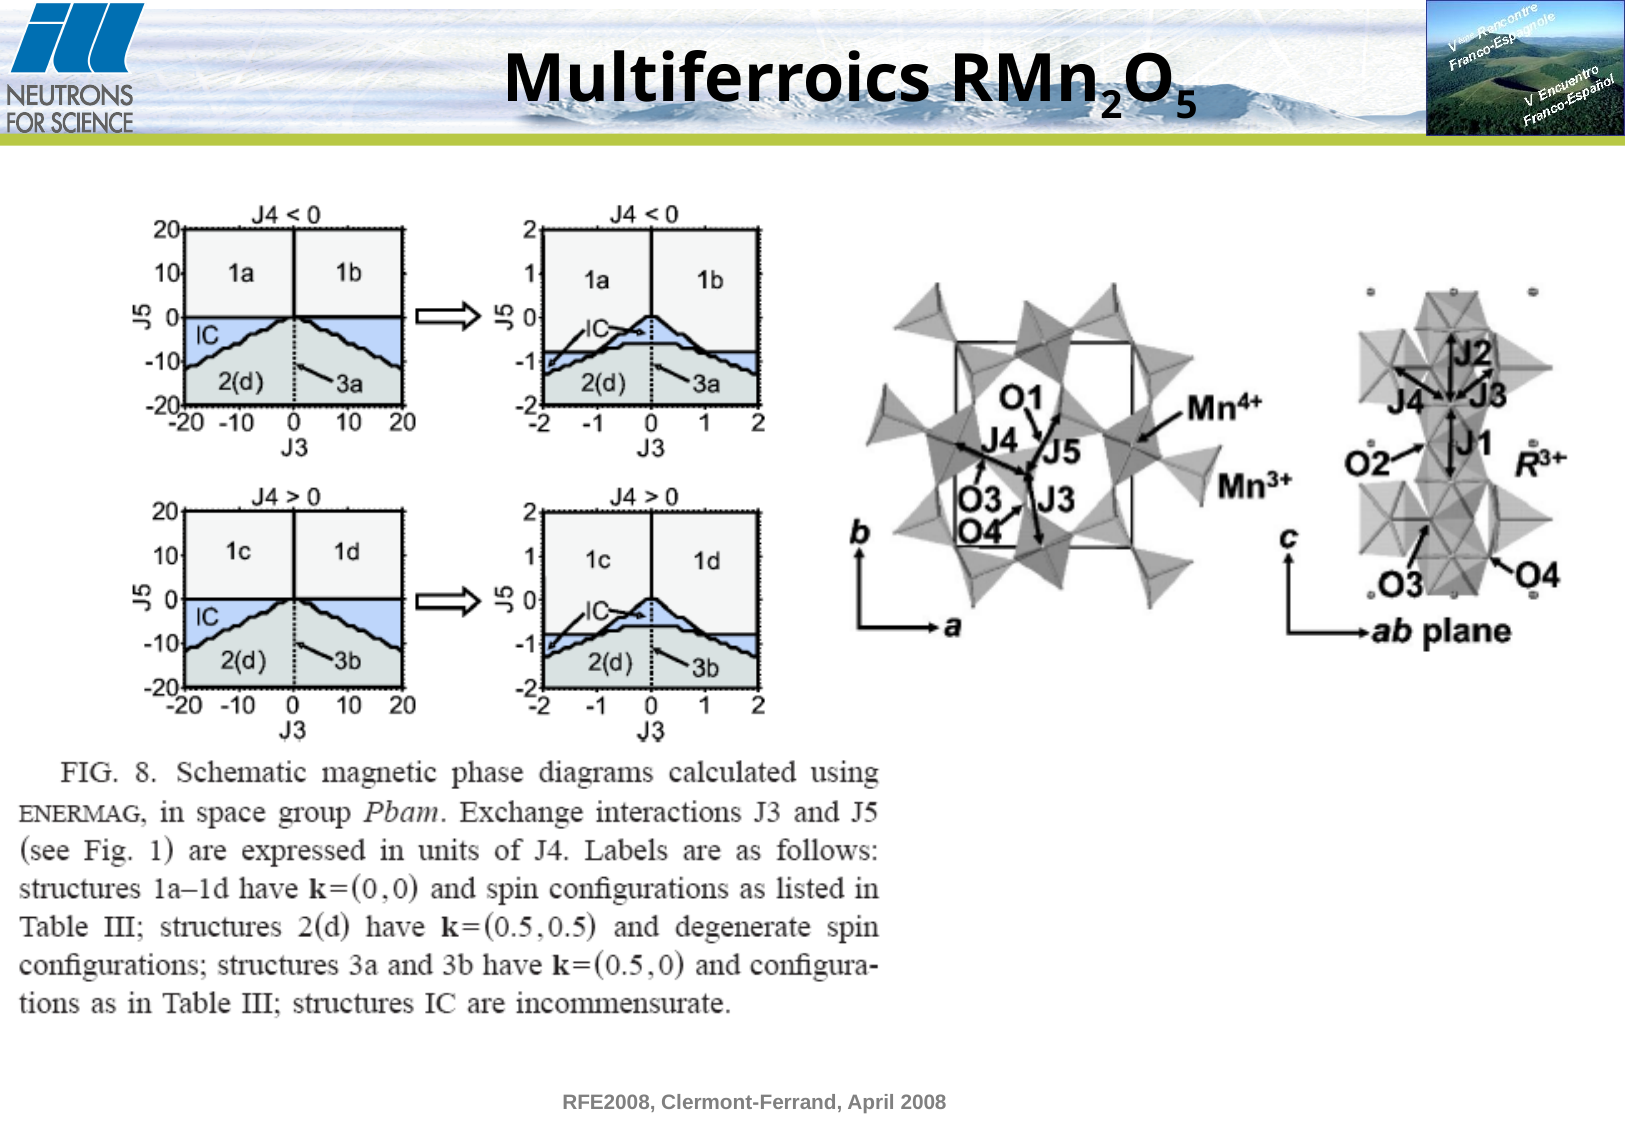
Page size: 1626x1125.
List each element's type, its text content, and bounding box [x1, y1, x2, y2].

title Multiferroics RMn2O5 [162, 30, 1538, 131]
picture [0, 0, 1625, 136]
picture [0, 184, 1625, 1030]
